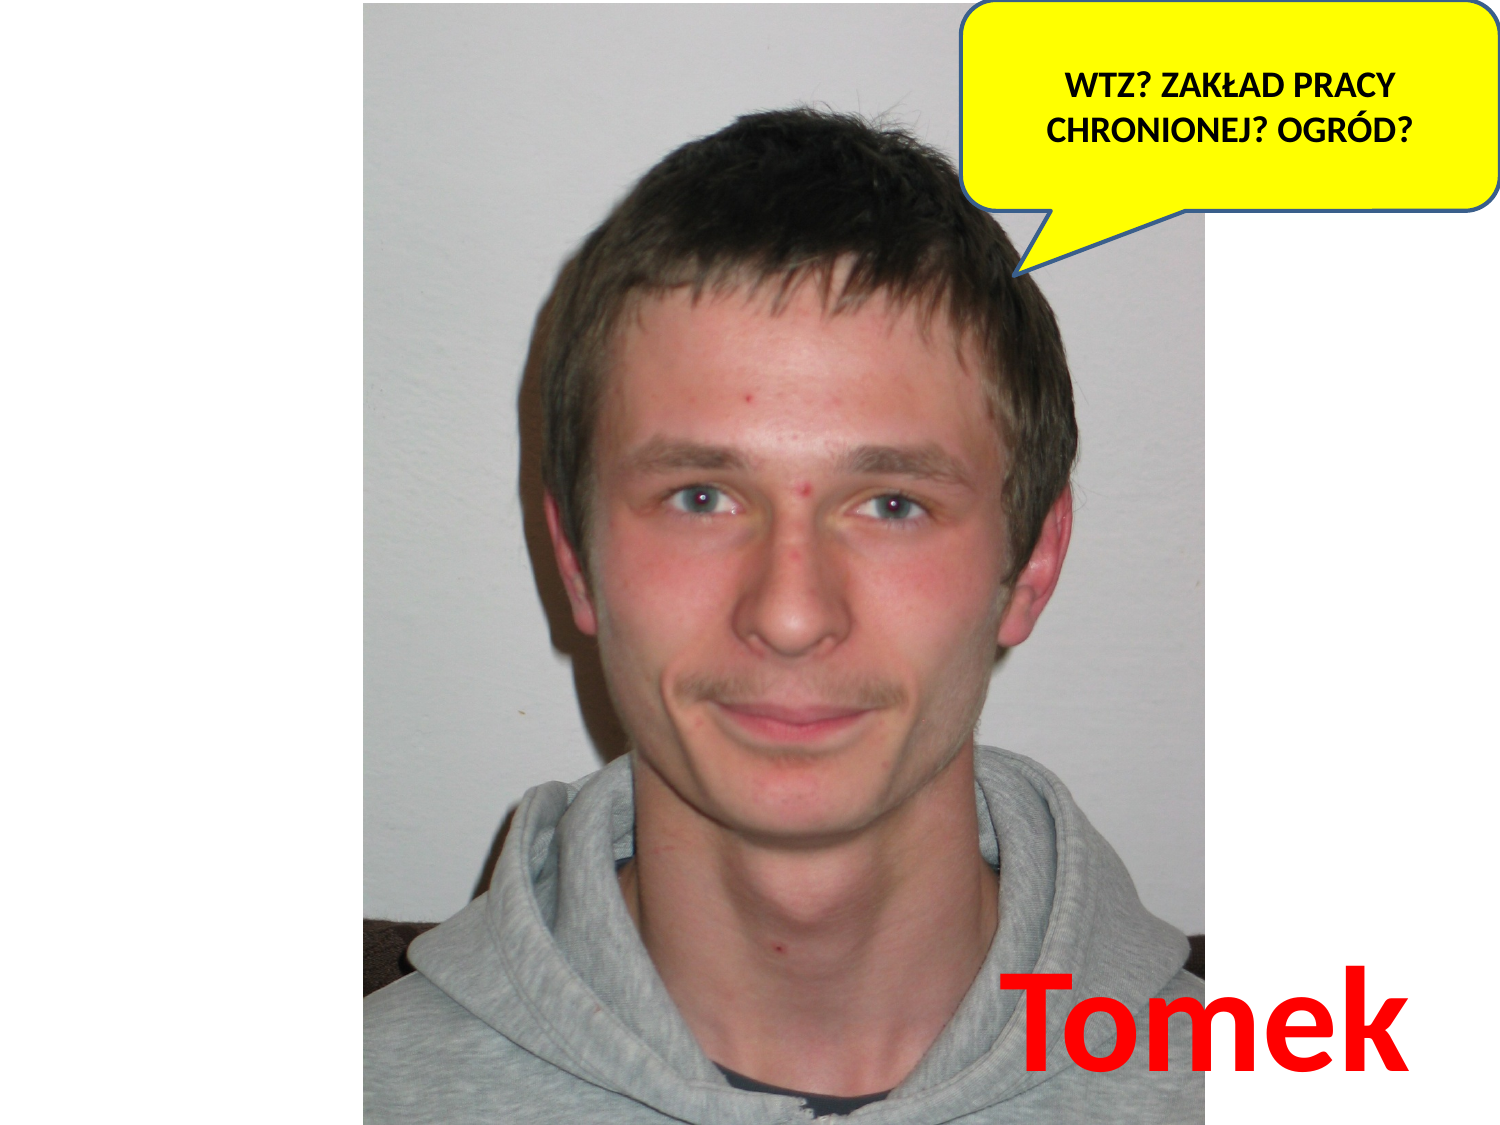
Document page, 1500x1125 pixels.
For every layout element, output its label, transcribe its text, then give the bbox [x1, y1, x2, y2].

text_box Tomek [1210, 913, 1500, 1109]
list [362, 3, 1205, 1125]
text_box WTZ? ZAKŁAD PRACY CHRONIONEJ? OGRÓD? [979, 0, 1500, 213]
